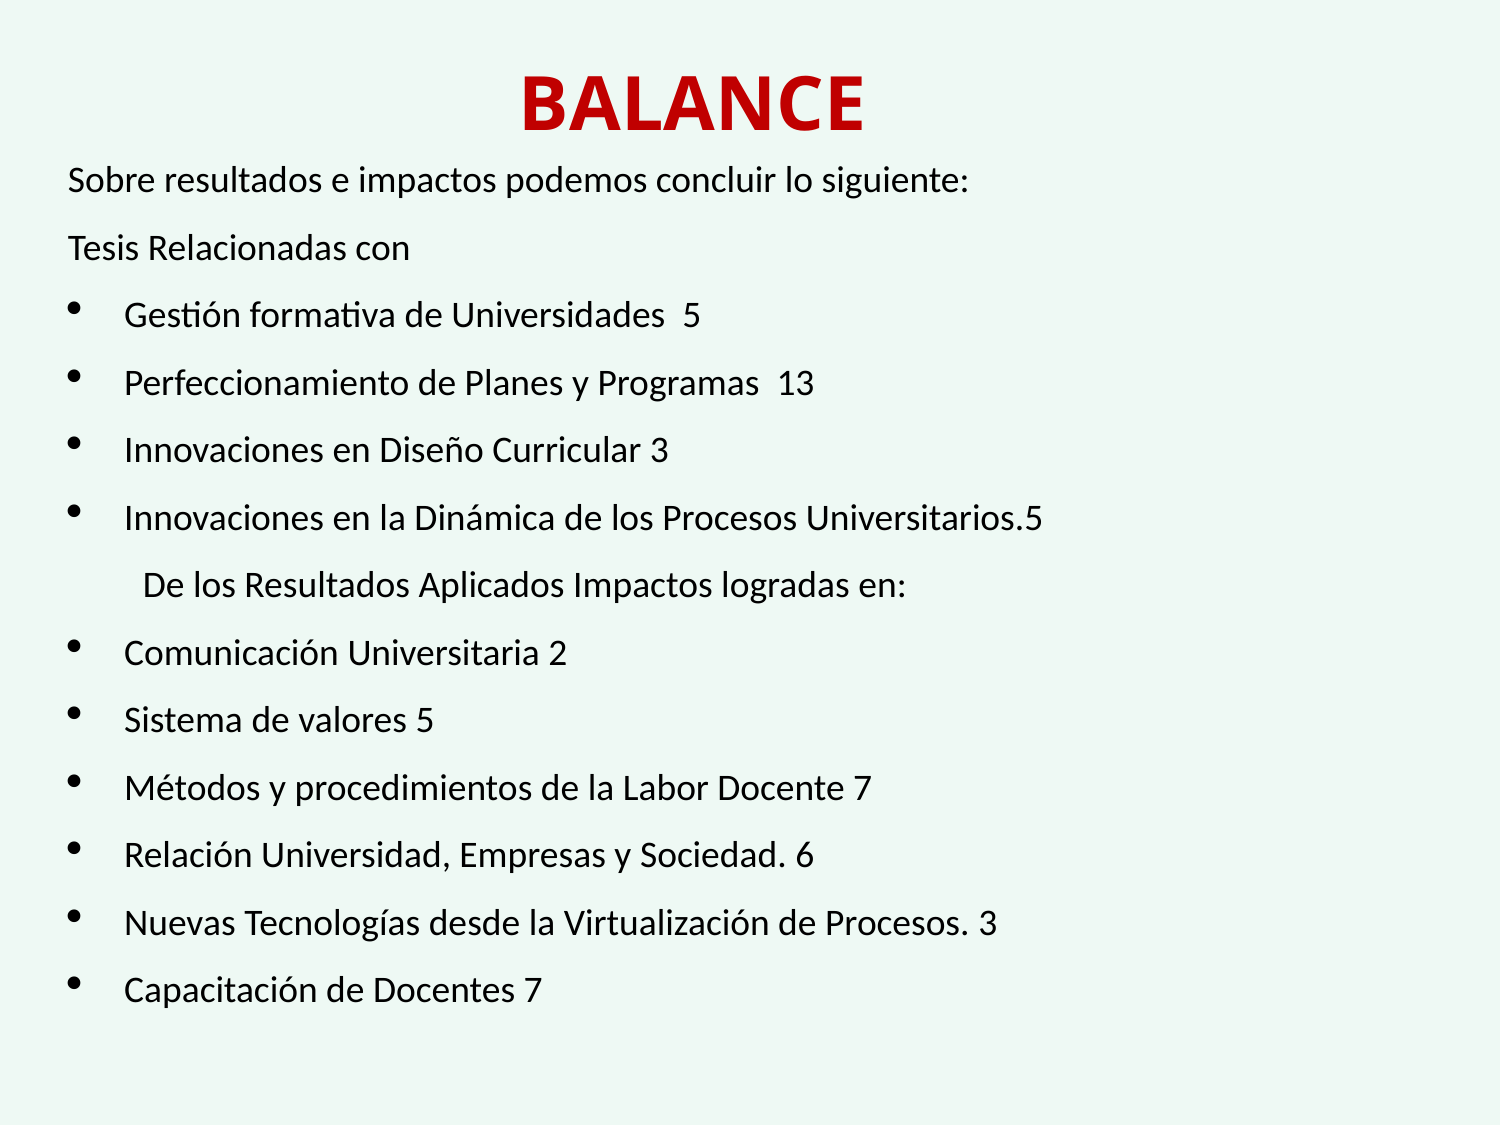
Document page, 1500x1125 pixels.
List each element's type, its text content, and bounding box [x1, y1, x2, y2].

text_box Sobre resultados e impactos podemos concluir lo siguiente: Tesis Relacionadas con Gestión formativa de Universidades 5 Perfeccionamiento de Planes y Programas 13 Innovaciones en Diseño Curricular 3 Innovaciones en la Dinámica de los Procesos Universitarios.5 De los Resultados Aplicados Impactos logradas en: Comunicación Universitaria 2 Sistema de valores 5 Métodos y procedimientos de la Labor Docente 7 Relación Universidad, Empresas y Sociedad. 6 Nuevas Tecnologías desde la Virtualización de Procesos. 3 Capacitación de Docentes 7 [53, 125, 1436, 1018]
title BALANCE [64, 6, 1340, 125]
